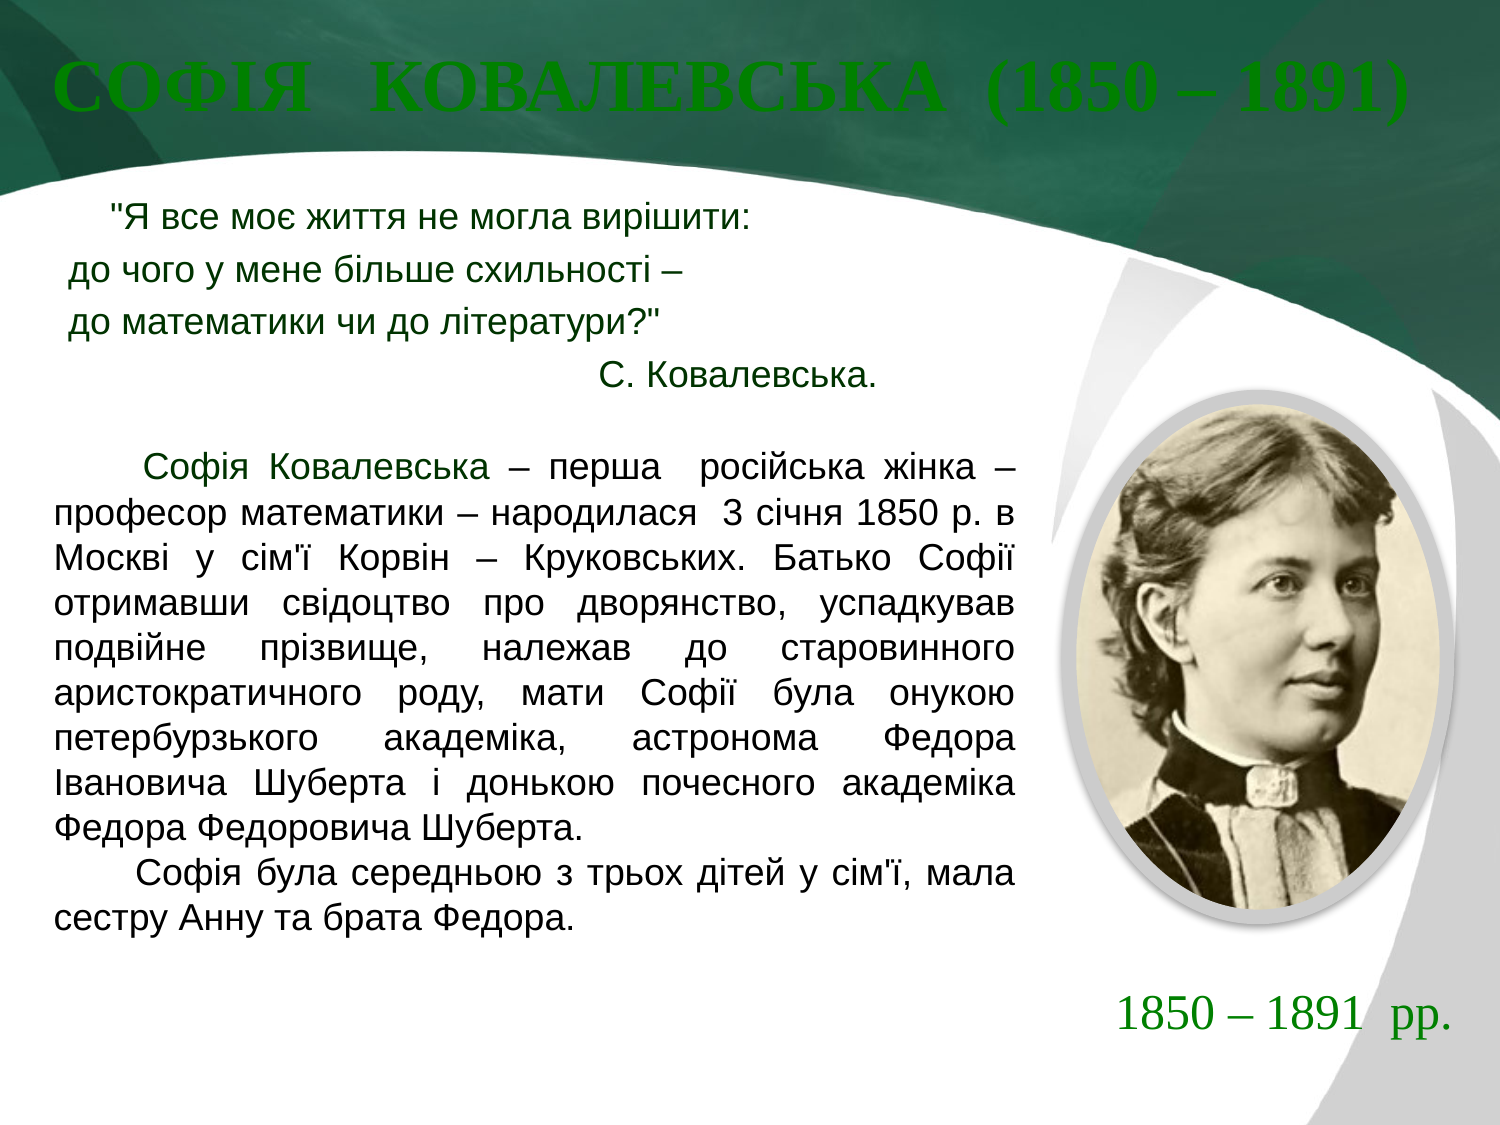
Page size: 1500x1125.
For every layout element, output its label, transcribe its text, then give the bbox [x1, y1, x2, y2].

text_box [64, 572, 1055, 627]
text_box 1850 – 1891 рр. [1068, 964, 1471, 1059]
list "Я все моє життя не могла вирішити: до чого у мене більше схильності – до математики чи до літератури?" С. Ковалевська. [52, 184, 904, 398]
picture [0, 163, 1500, 1125]
text_box Софія Ковалевська – перша російська жінка – професор математики – народилася 3 січня 1850 р. в Москві у сім'ї Корвін – Круковських. Батько Софії отримавши свідоцтво про дворянство, успадкував подвійне прізвище, належав до старовинного аристократичного роду, мати Софії була онукою петербурзького академіка, астронома Федора Івановича Шуберта і донькою почесного академіка Федора Федоровича Шуберта. Софія була середньою з трьох дітей у сім'ї, мала сестру Анну та брата Федора. [38, 435, 1031, 945]
title СОФІЯ КОВАЛЕВСЬКА (1850 – 1891) [0, 0, 1500, 163]
